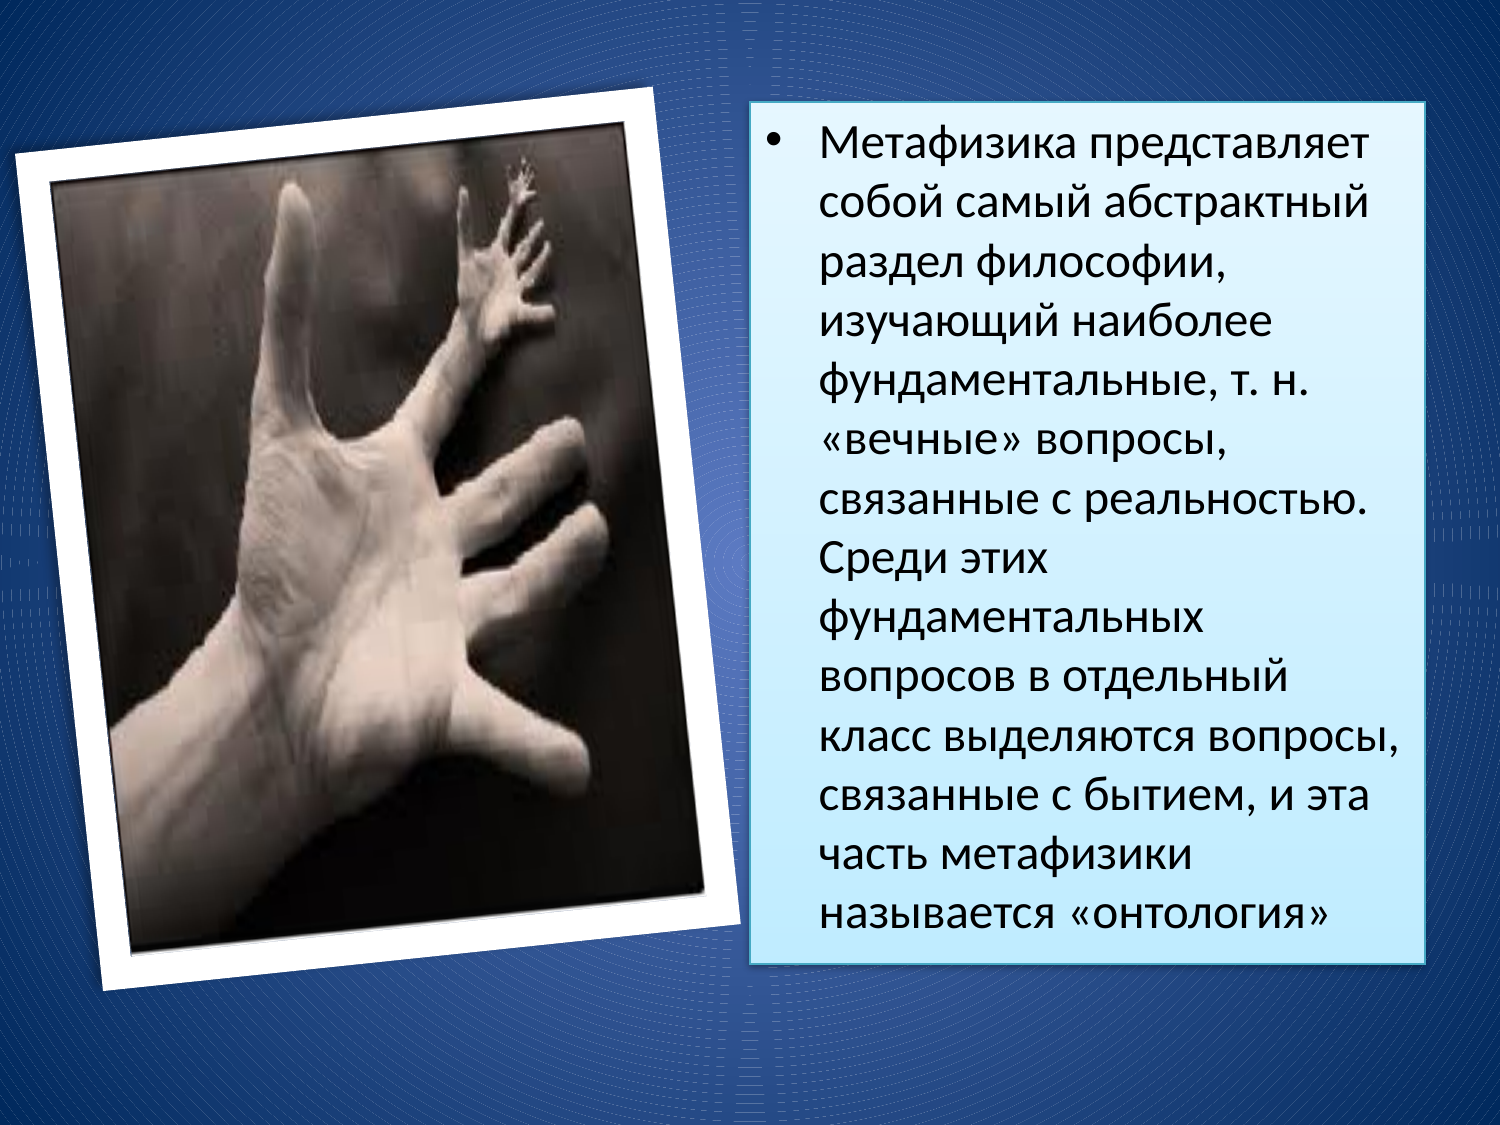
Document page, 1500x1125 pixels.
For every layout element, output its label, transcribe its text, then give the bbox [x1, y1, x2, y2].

picture [51, 123, 706, 956]
list Метафизика представляет собой самый абстрактный раздел философии, изучающий наиболее фундаментальные, т. н. «вечные» вопросы, связанные с реальностью. Среди этих фундаментальных вопросов в отдельный класс выделяются вопросы, связанные с бытием, и эта часть метафизики называется «онтология» [749, 101, 1426, 965]
